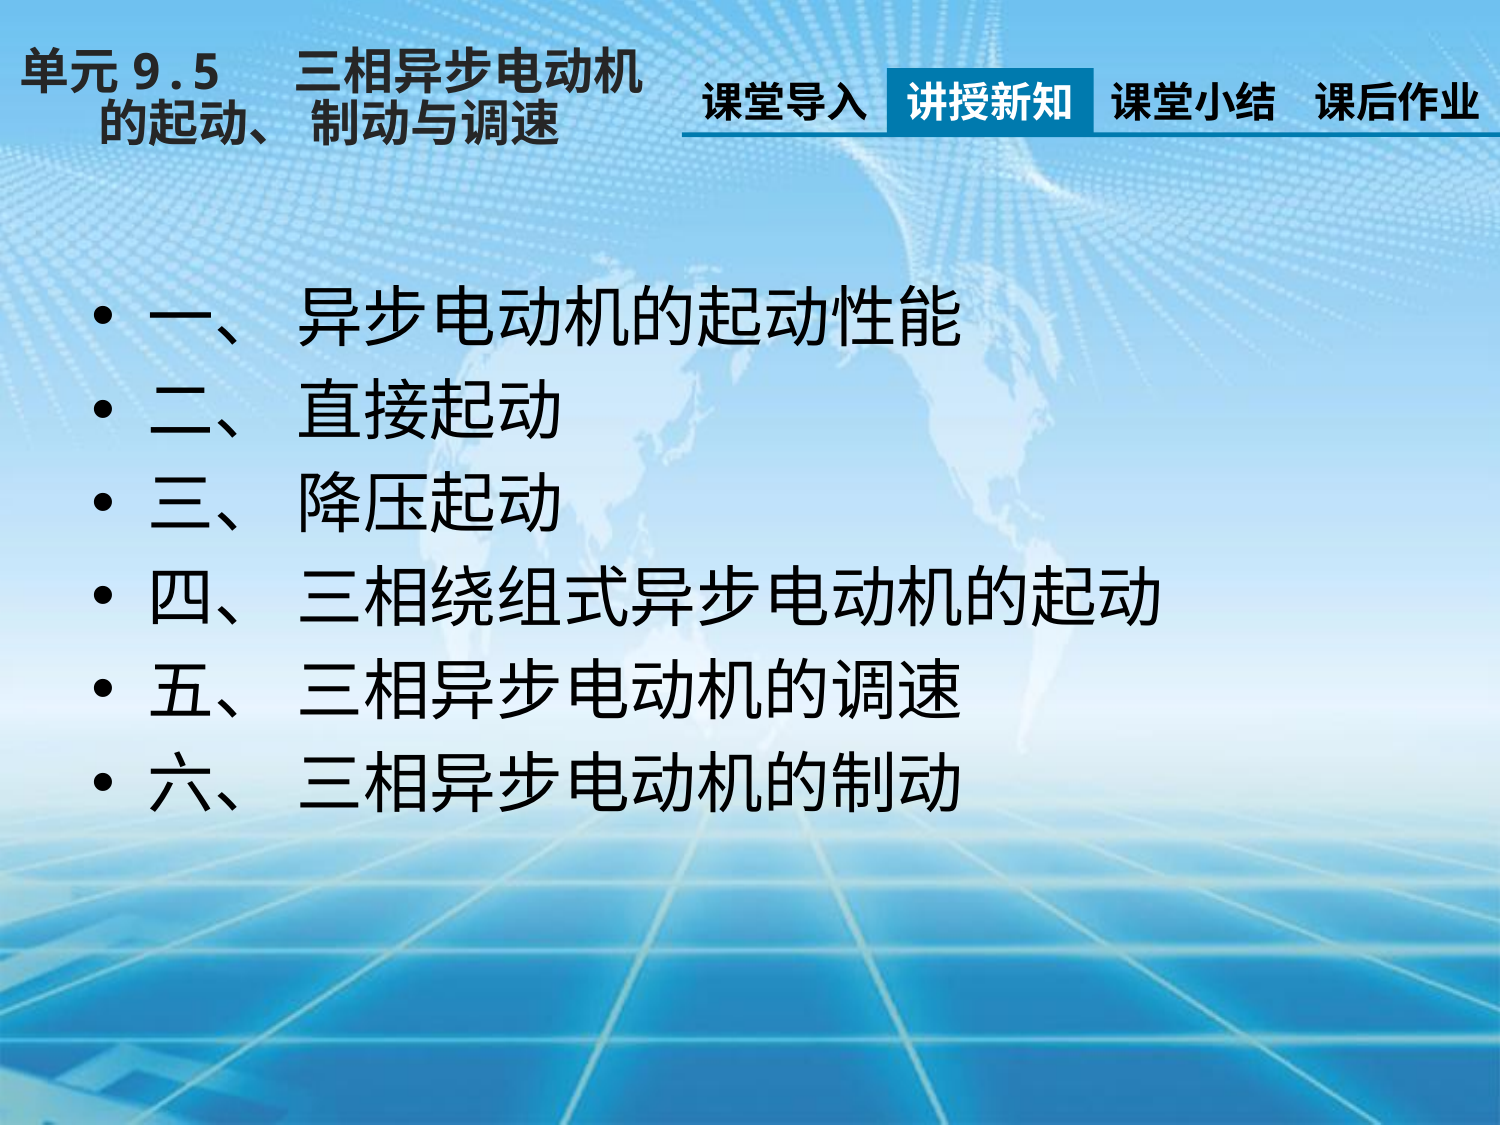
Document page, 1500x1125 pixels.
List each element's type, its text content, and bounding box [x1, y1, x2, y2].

picture [0, 0, 1500, 1125]
text_box 一、 异步电动机的起动性能 二、 直接起动 三、 降压起动 四、 三相绕组式异步电动机的起动 五、 三相异步电动机的调速 六、 三相异步电动机的制动 [76, 267, 1427, 1010]
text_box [4, 39, 1500, 160]
